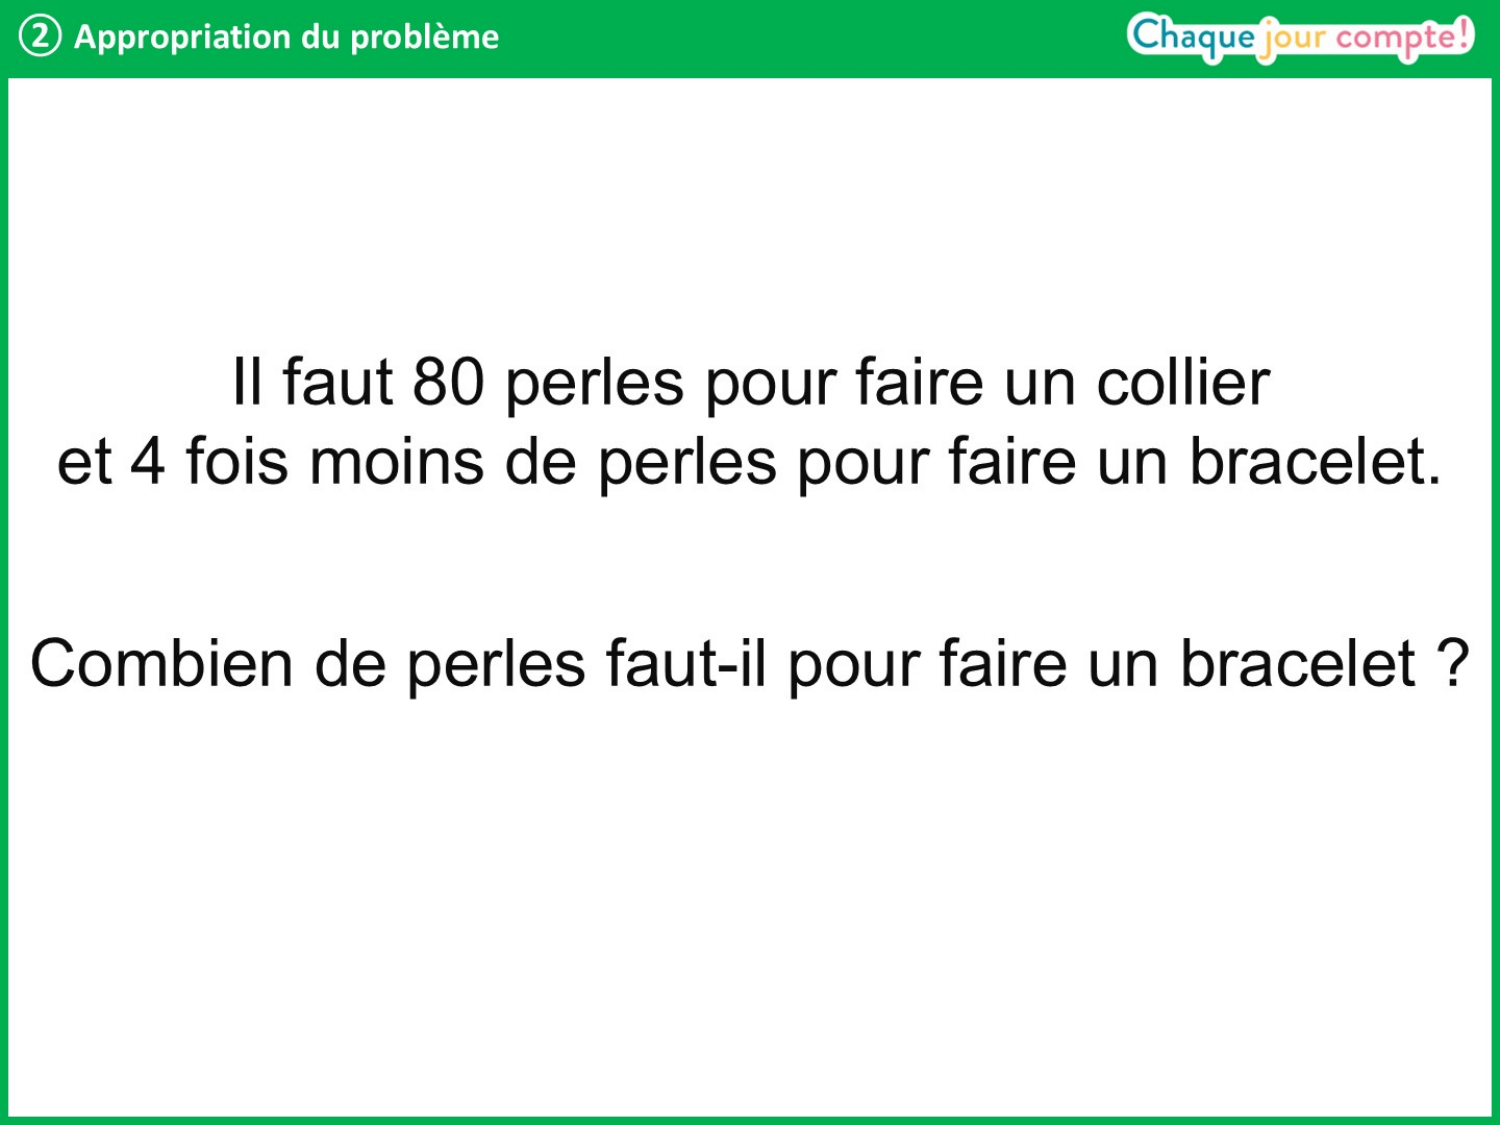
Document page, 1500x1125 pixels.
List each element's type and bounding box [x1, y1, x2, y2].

list [0, 0, 1500, 1125]
